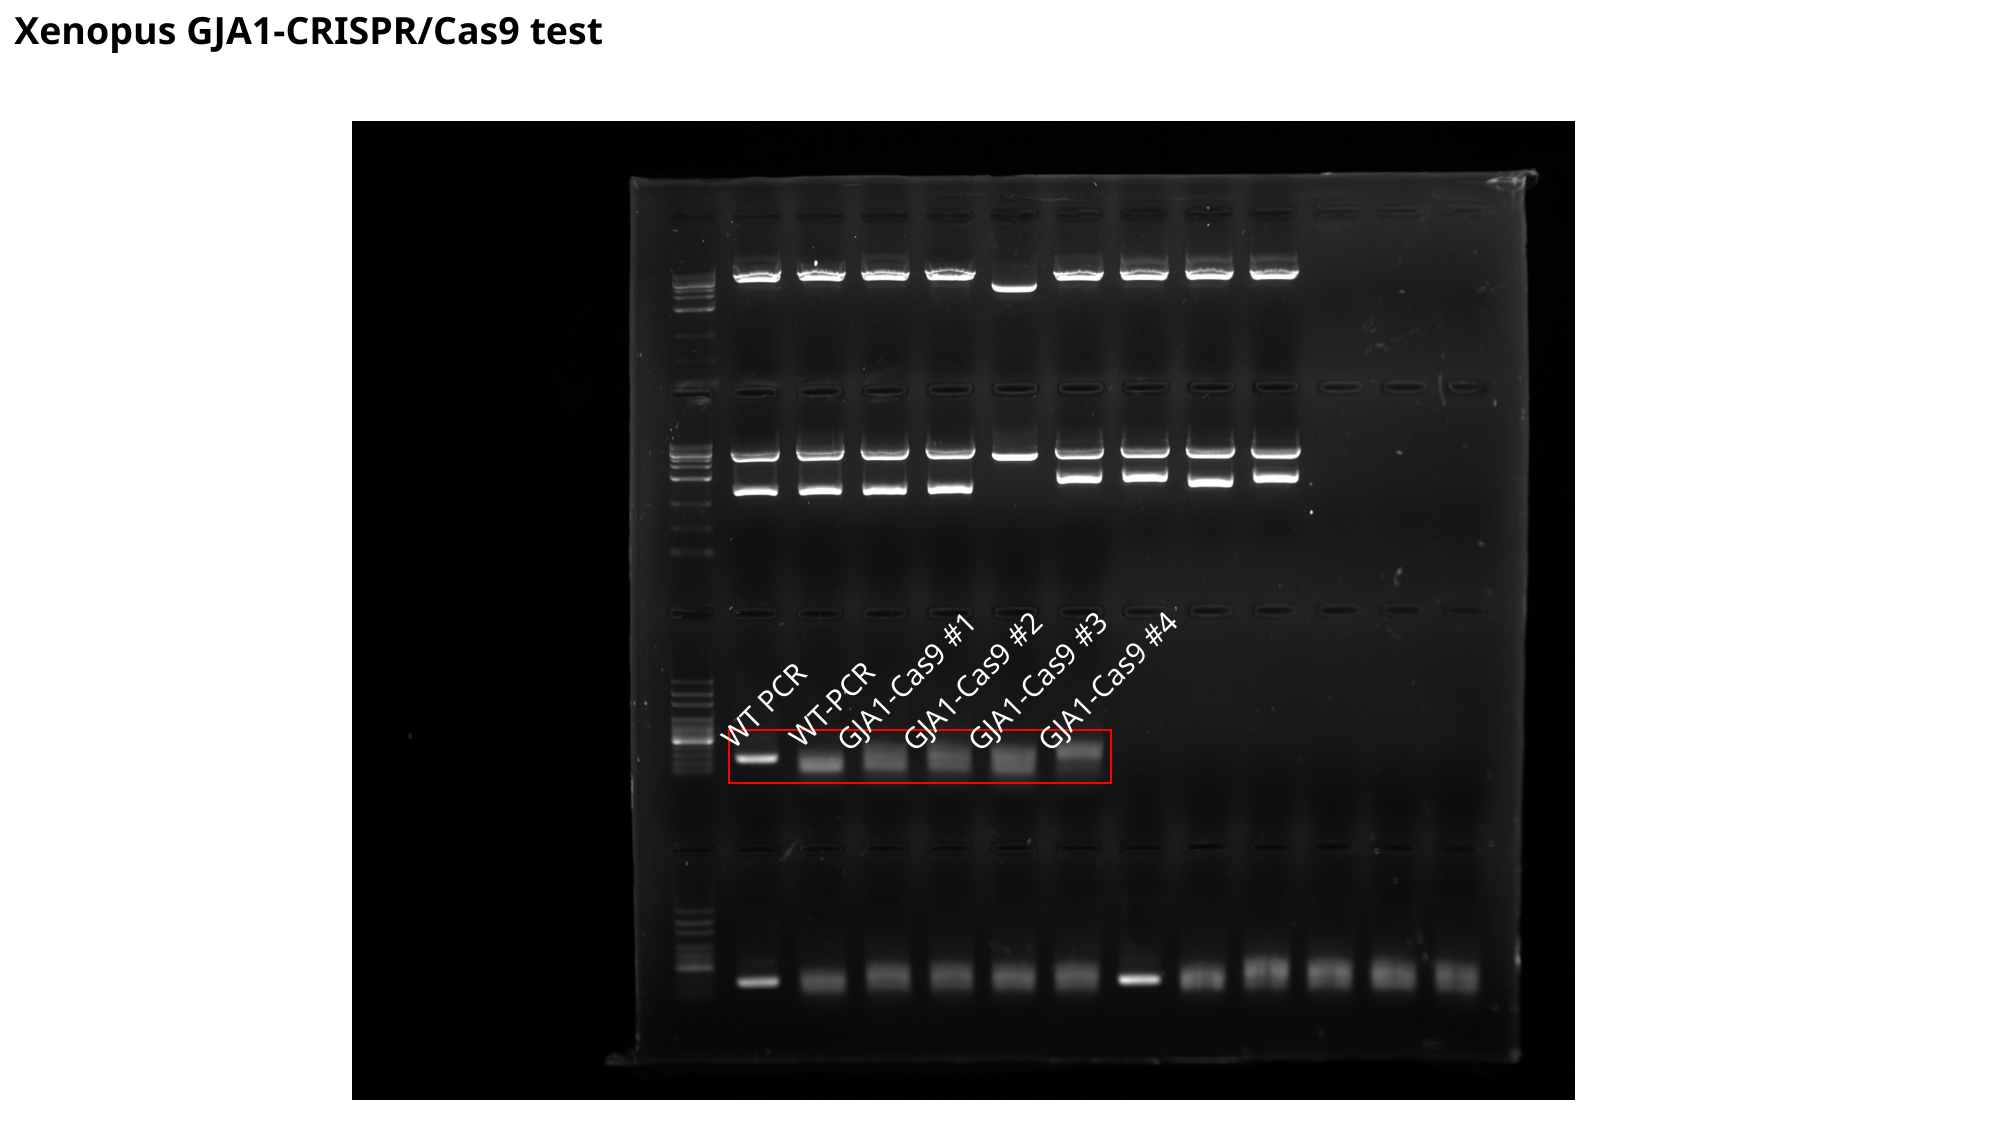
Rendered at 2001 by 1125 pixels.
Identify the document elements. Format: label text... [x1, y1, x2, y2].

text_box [723, 655, 1169, 731]
picture [352, 121, 1575, 1100]
text_box Xenopus GJA1-CRISPR/Cas9 test [0, 0, 619, 60]
